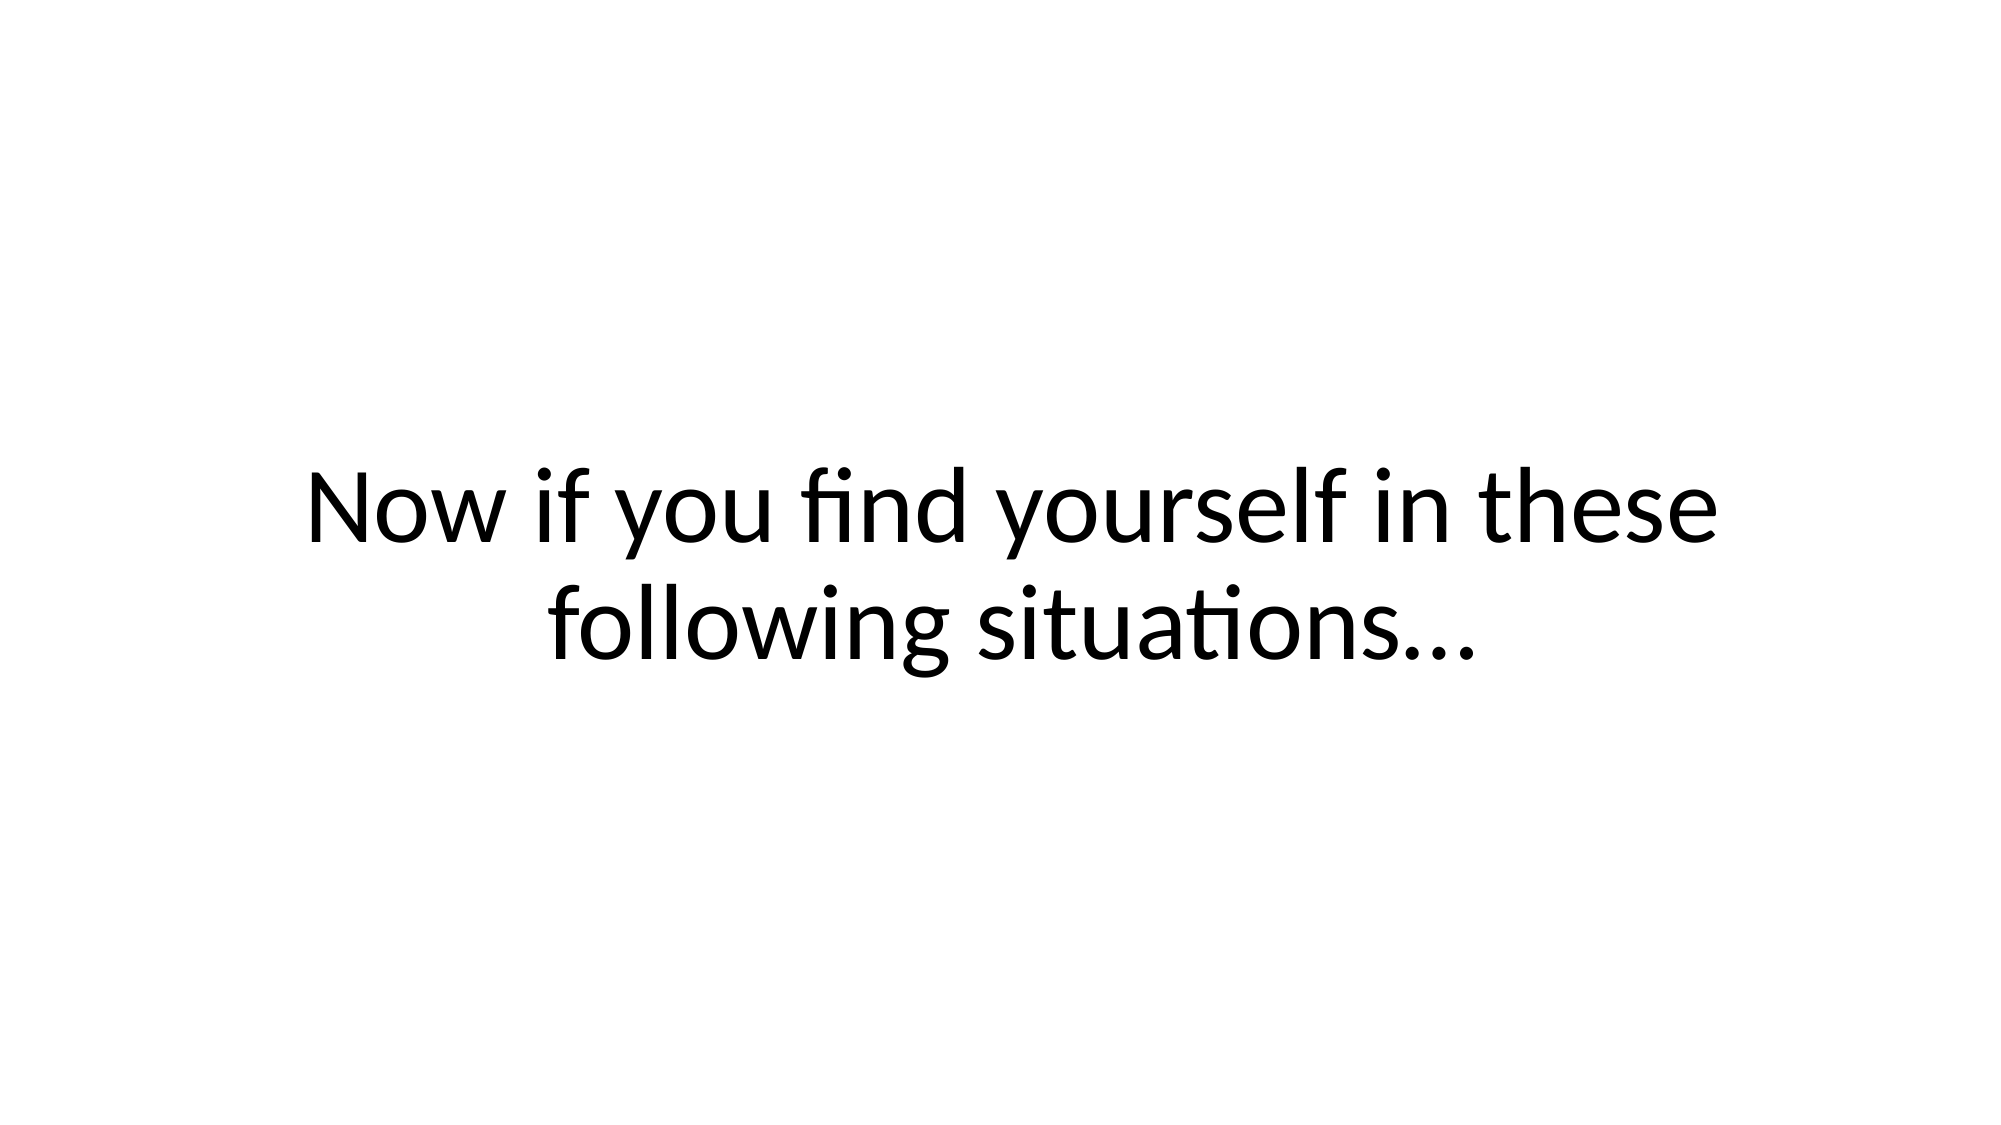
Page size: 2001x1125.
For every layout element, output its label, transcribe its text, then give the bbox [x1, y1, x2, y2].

list Now if you find yourself in these following situations… [150, 441, 1875, 989]
